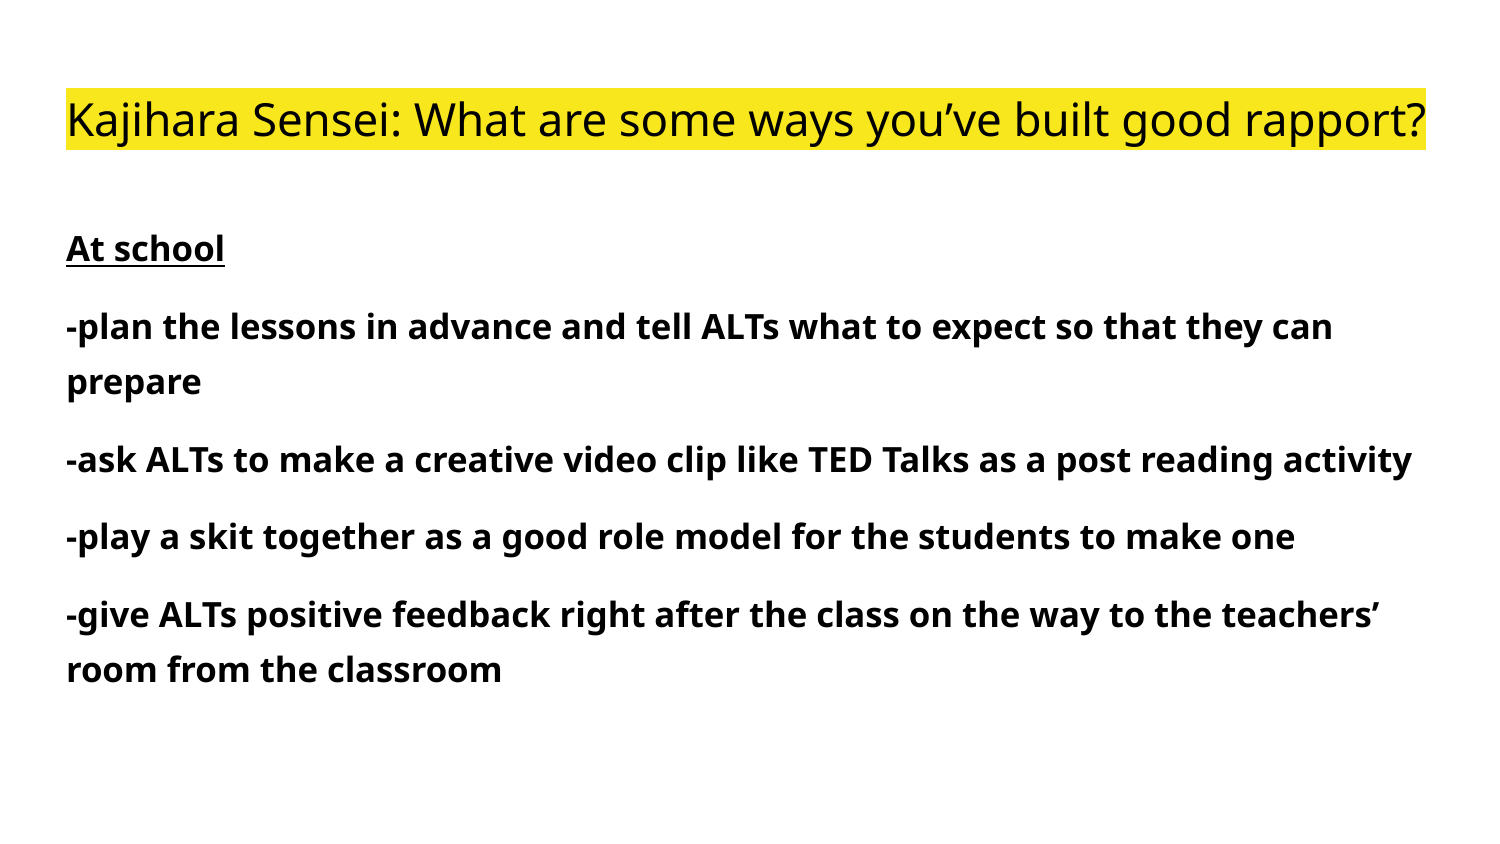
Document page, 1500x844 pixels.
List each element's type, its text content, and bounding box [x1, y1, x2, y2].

title Kajihara Sensei: What are some ways you’ve built good rapport? [51, 72, 1449, 167]
list At school -plan the lessons in advance and tell ALTs what to expect so that they can prepare -ask ALTs to make a creative video clip like TED Talks as a post reading activity -play a skit together as a good role model for the students to make one -give ALTs positive feedback right after the class on the way to the teachers’ room from the classroom [51, 202, 1449, 750]
